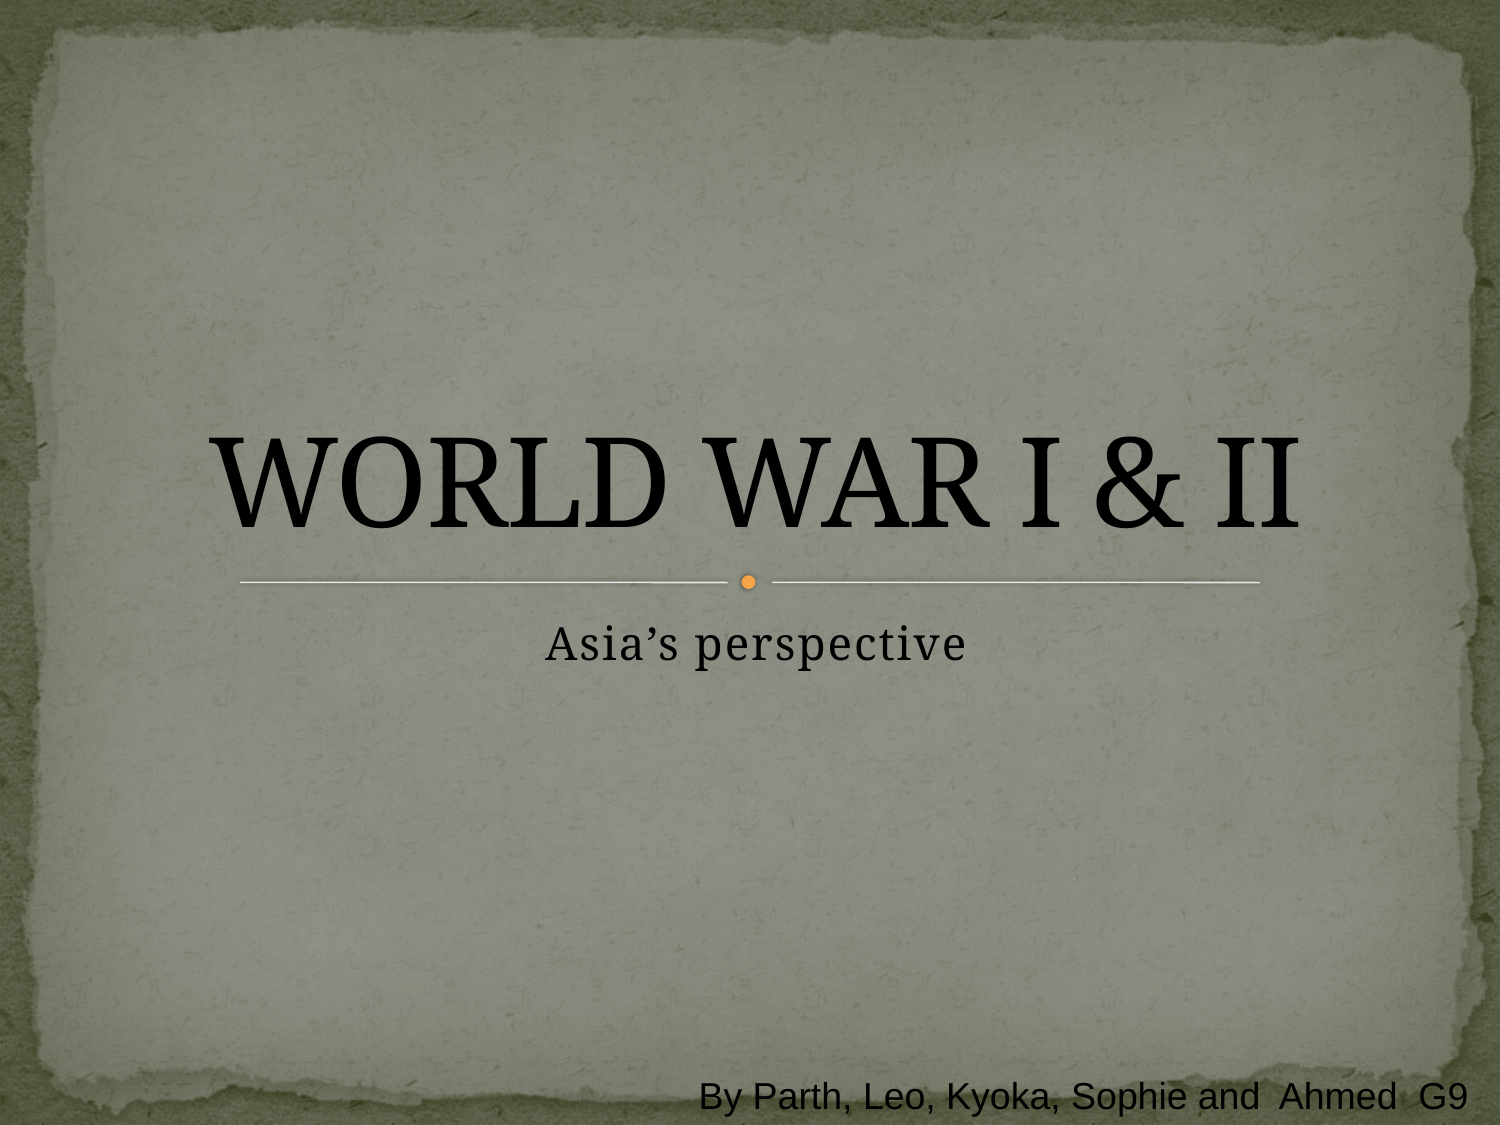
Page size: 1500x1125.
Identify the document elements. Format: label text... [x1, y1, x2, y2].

subtitle Asia’s perspective [74, 606, 1438, 795]
text_box By Parth, Leo, Kyoka, Sophie and Ahmed G9 [667, 1064, 1500, 1124]
title WORLD WAR I & II [74, 235, 1438, 561]
